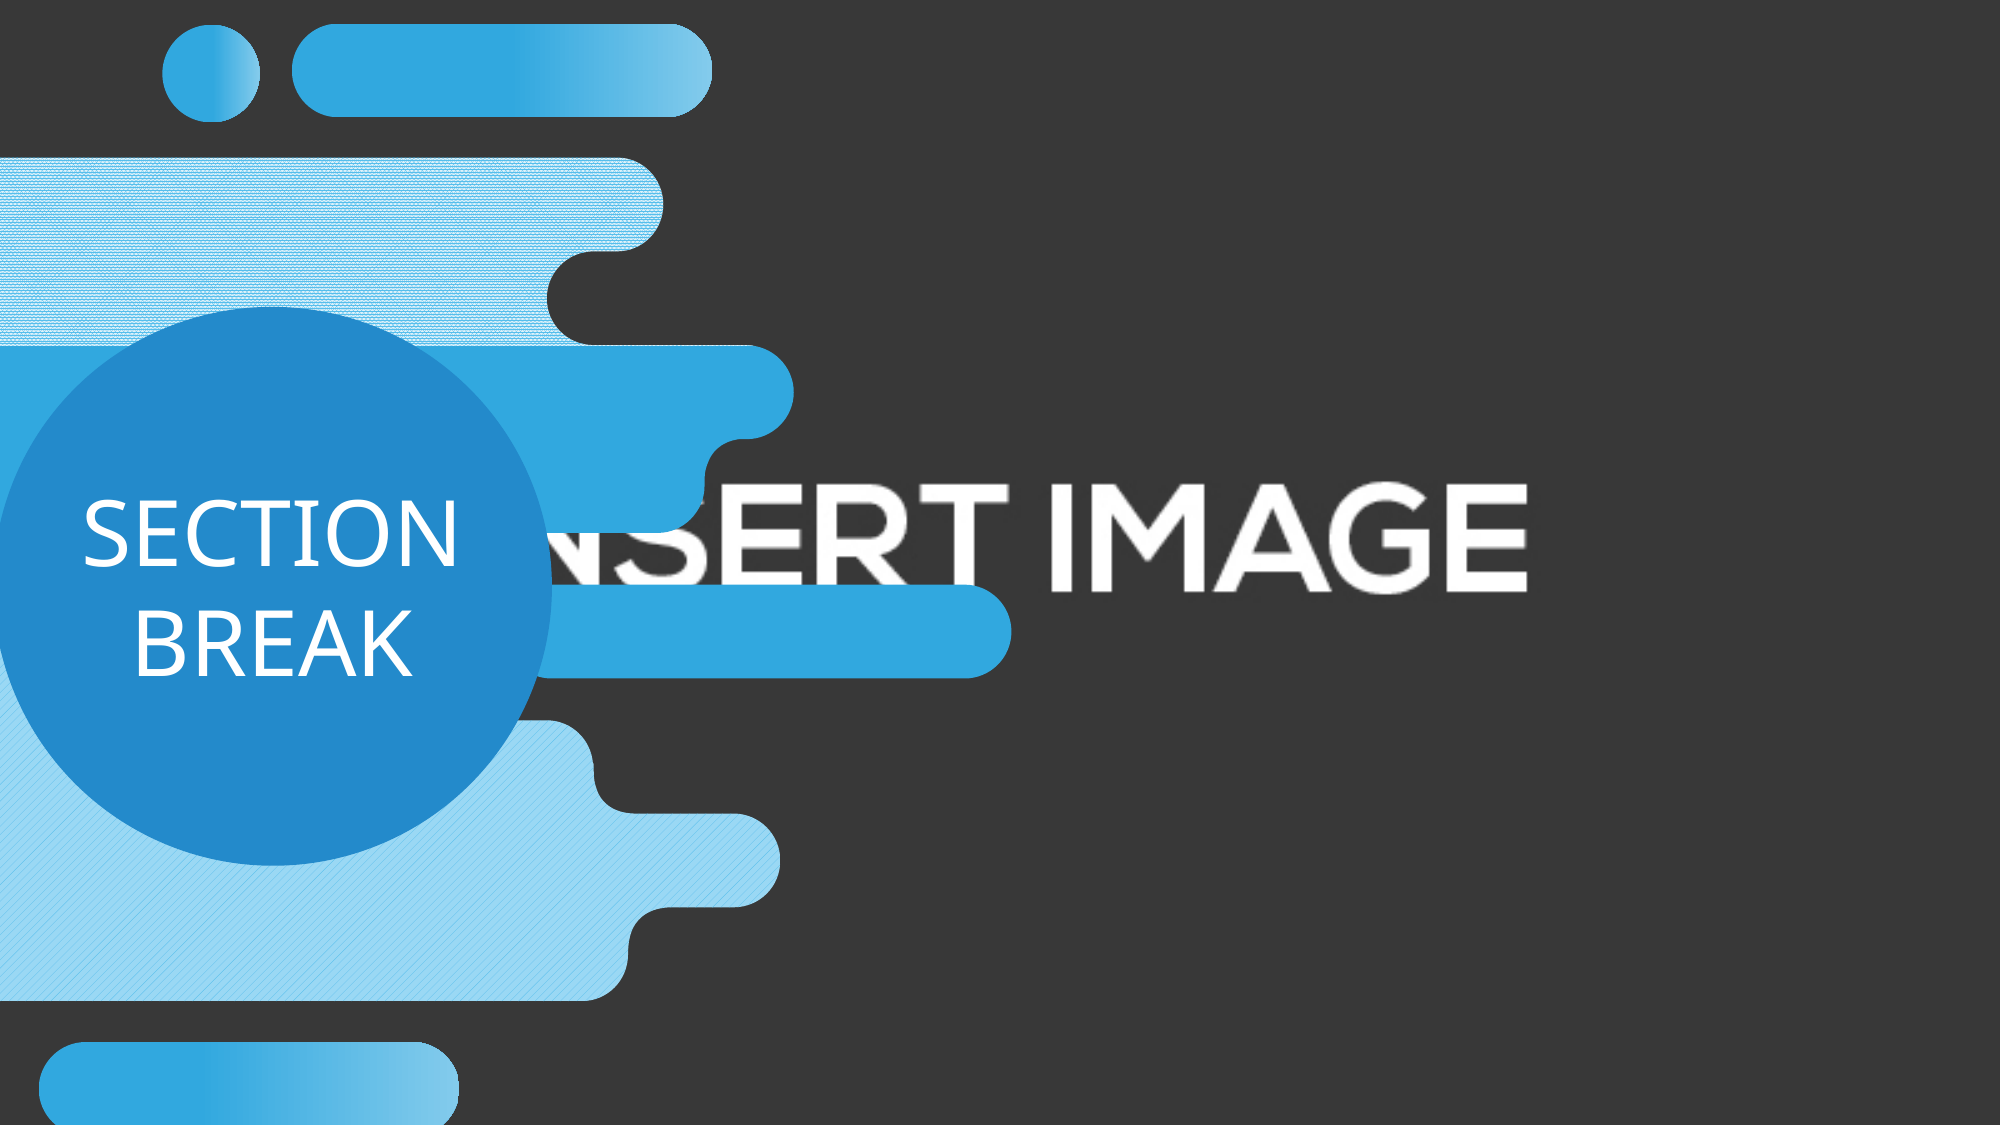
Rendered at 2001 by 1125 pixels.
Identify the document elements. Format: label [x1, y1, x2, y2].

picture [0, 0, 2000, 1125]
text_box [162, 23, 713, 123]
